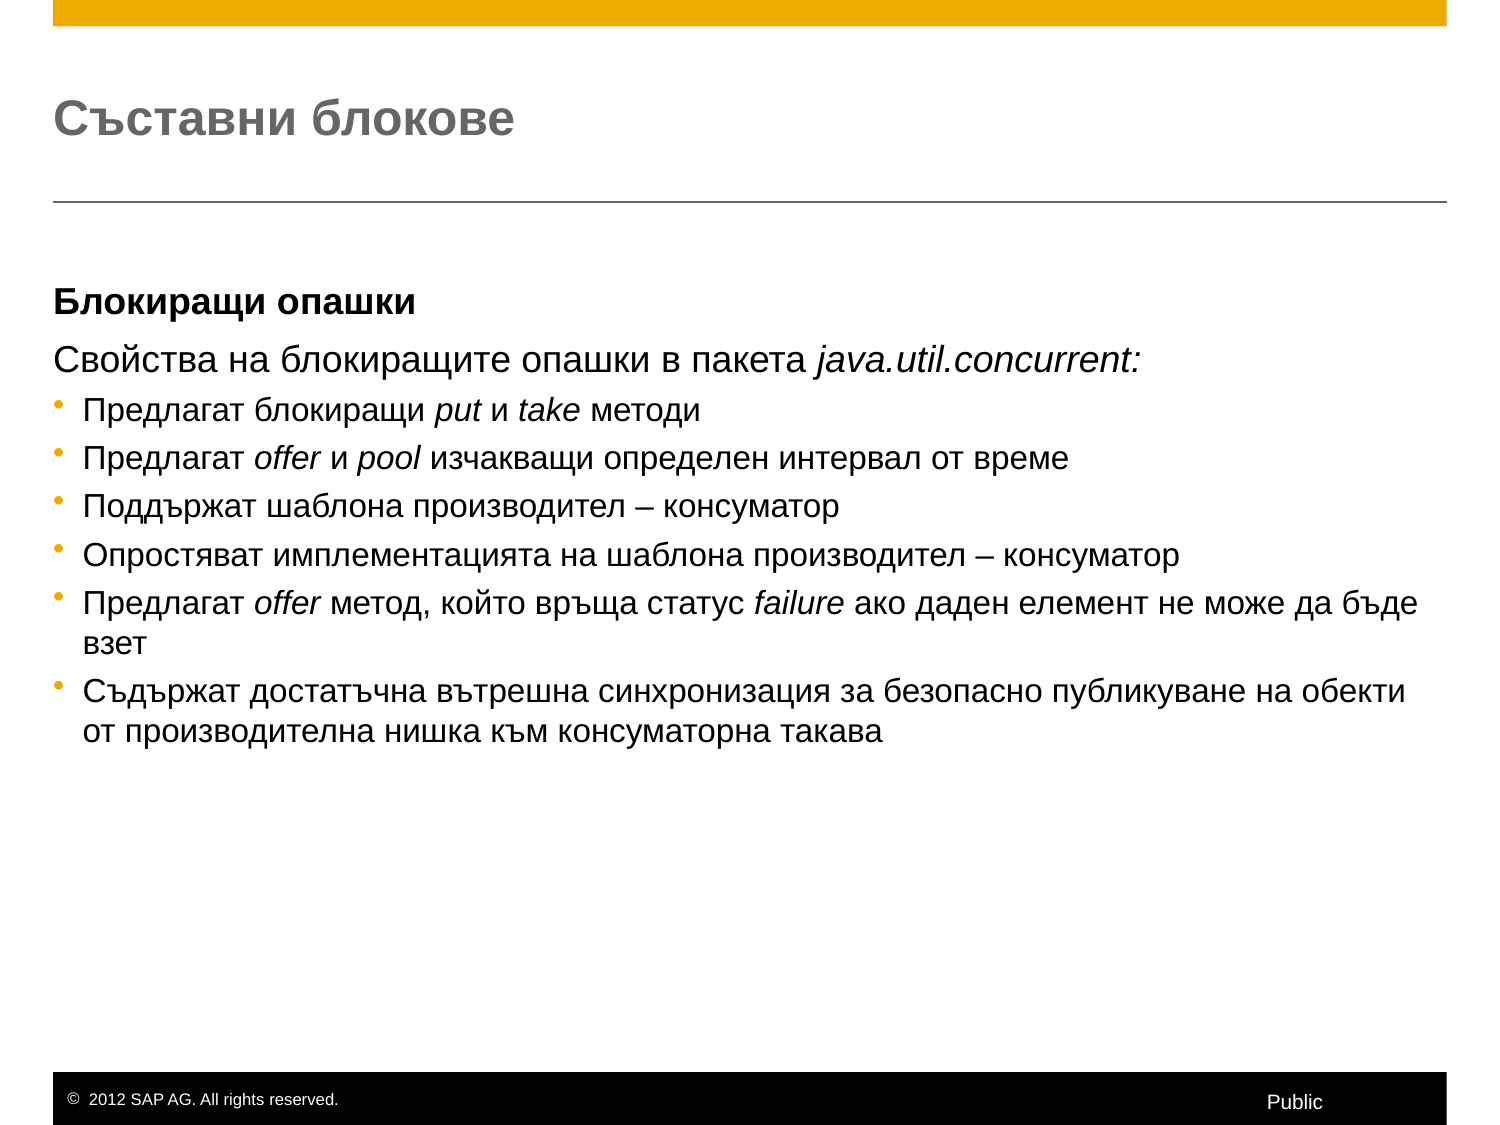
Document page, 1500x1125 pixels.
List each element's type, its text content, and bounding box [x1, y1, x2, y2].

list Блокиращи опашки Свойства на блокиращите опашки в пакета java.util.concurrent: Предлагат блокиращи put и take методи Предлагат offer и pool изчакващи определен интервал от време Поддържат шаблона производител – консуматор Опростяват имплементацията на шаблона производител – консуматор Предлагат offer метод, който връща статус failure ако даден елемент не може да бъде взет Съдържат достатъчна вътрешна синхронизация за безопасно публикуване на обекти от производителна нишка към консуматорна такава [53, 277, 1447, 998]
title Съставни блокове [53, 53, 1447, 178]
